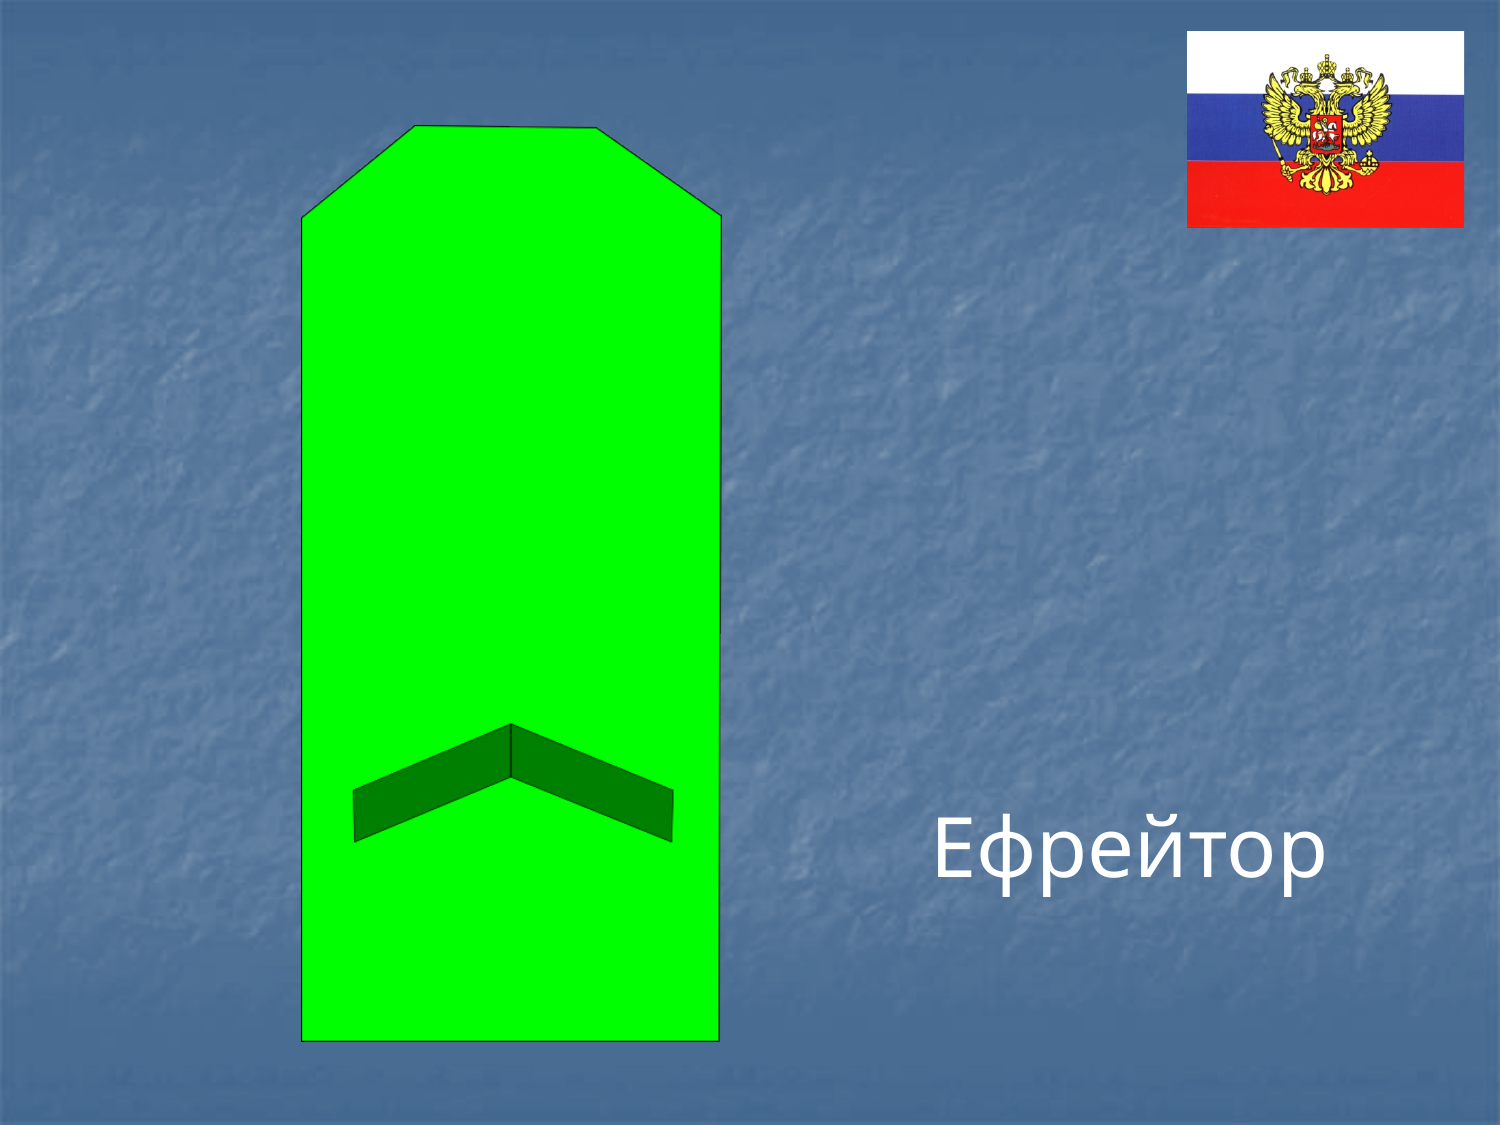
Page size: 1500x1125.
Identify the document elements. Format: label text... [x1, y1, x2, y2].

text_box Ефрейтор [915, 786, 1424, 902]
picture [300, 125, 722, 1042]
picture [1186, 30, 1465, 228]
